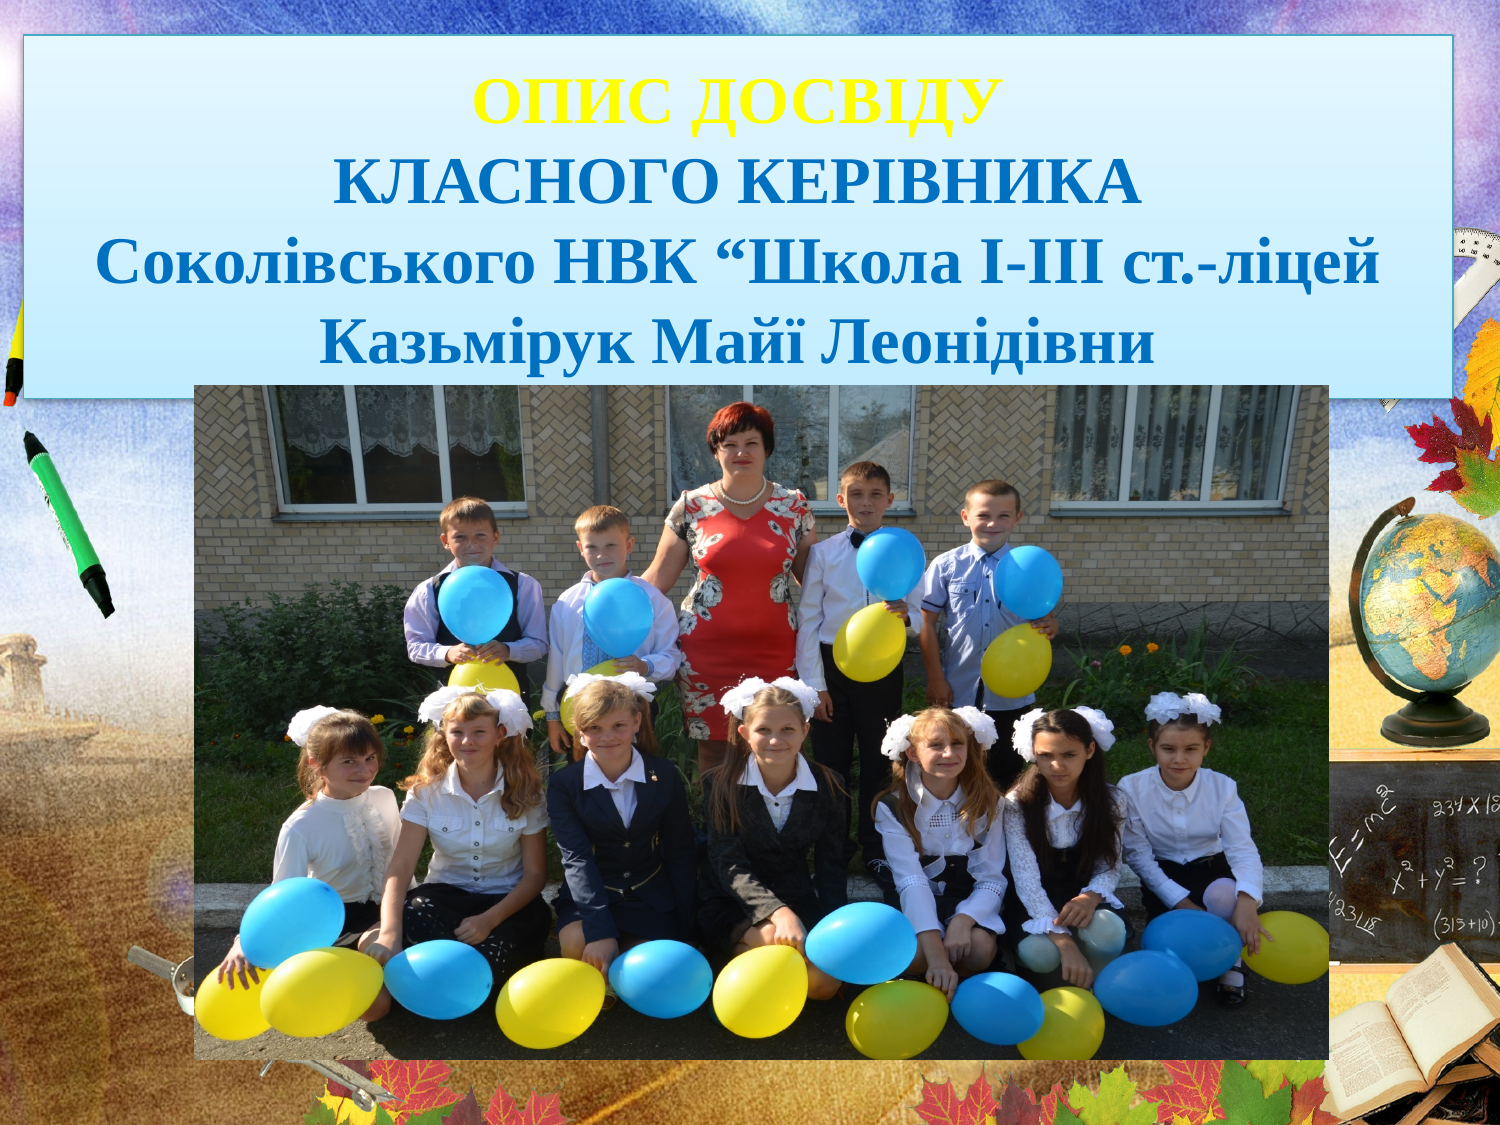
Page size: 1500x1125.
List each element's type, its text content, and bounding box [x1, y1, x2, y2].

title ОПИС ДОСВІДУ КЛАСНОГО КЕРІВНИКА Соколівського НВК “Школа І-ІІІ ст.-ліцей Казьмірук Майї Леонідівни [23, 34, 1454, 399]
picture [0, 0, 1500, 1125]
